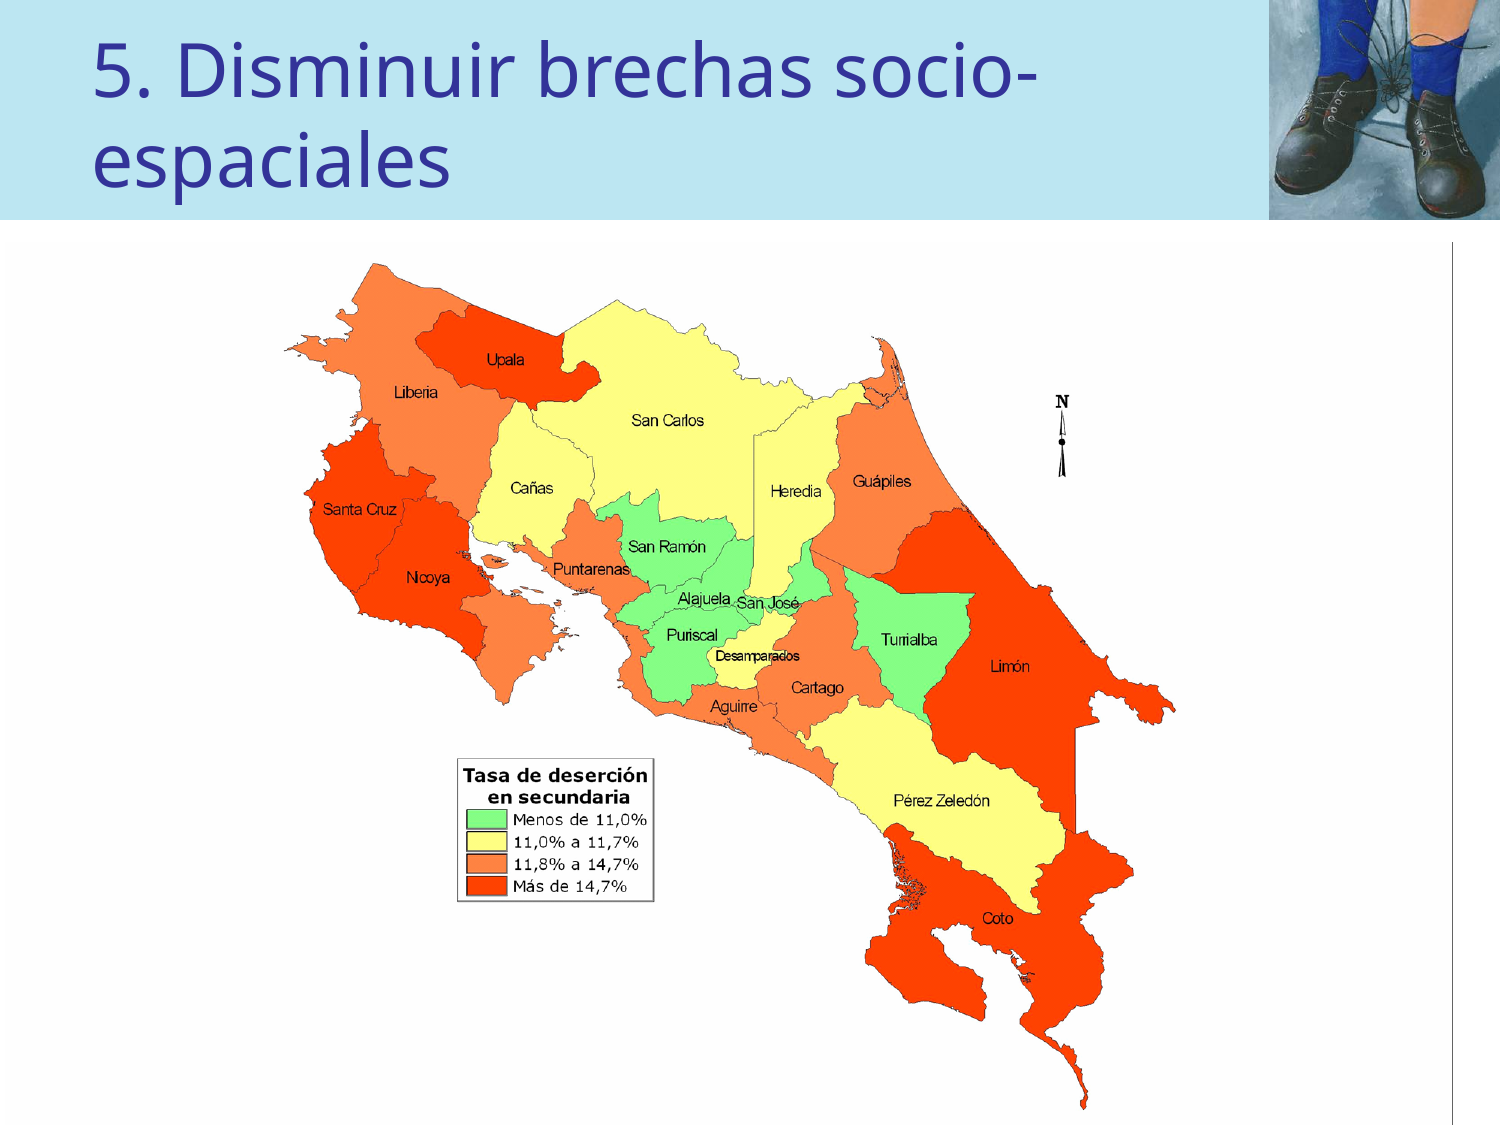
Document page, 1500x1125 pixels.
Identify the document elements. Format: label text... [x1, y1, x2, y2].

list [5, 242, 1453, 1125]
picture [0, 0, 1500, 220]
title 5. Disminuir brechas socio-espaciales [76, 18, 1247, 207]
